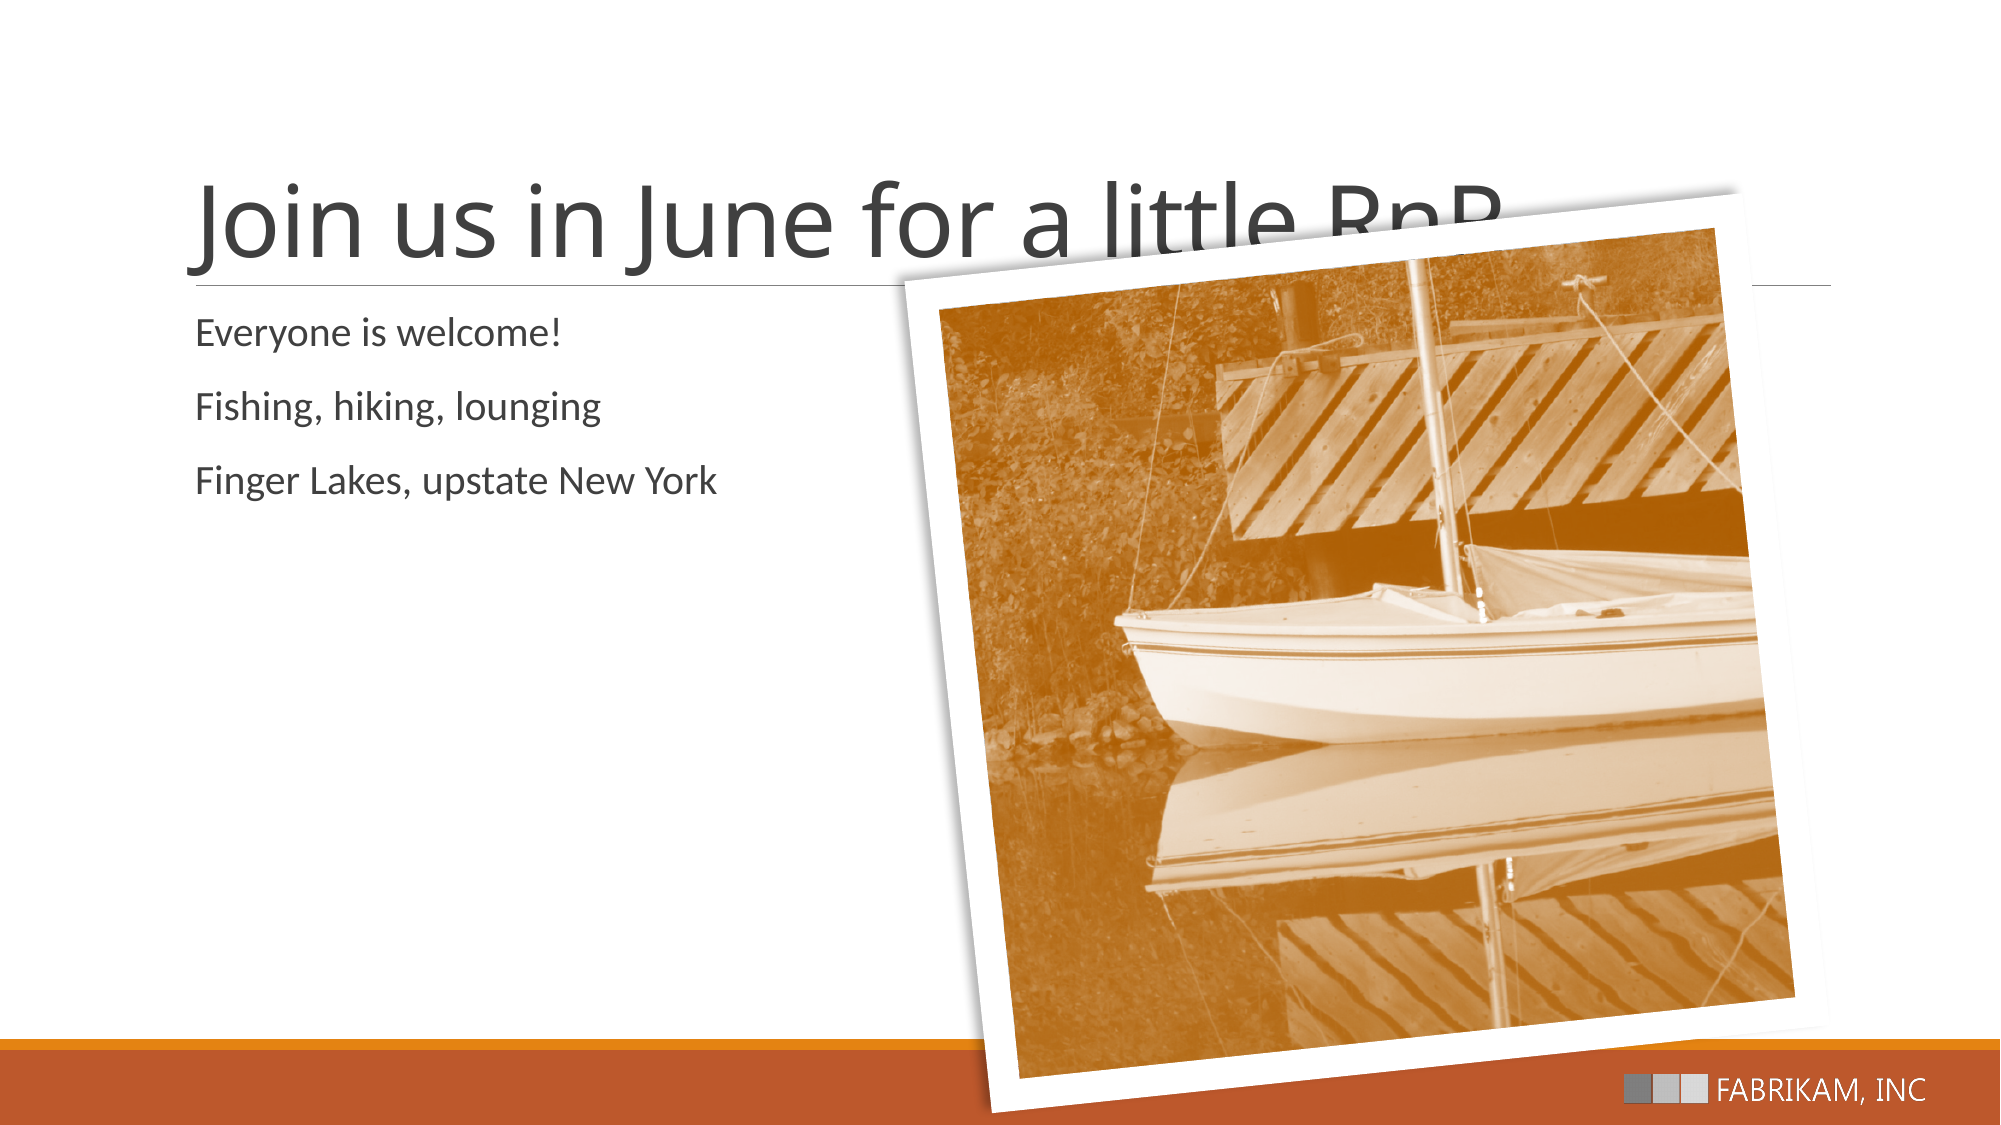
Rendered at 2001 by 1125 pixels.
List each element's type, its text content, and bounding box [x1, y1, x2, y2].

picture [1624, 1074, 1925, 1105]
title Join us in June for a little RnR [180, 47, 1830, 285]
picture [976, 265, 1758, 1041]
list Everyone is welcome! Fishing, hiking, lounging Finger Lakes, upstate New York [180, 302, 963, 963]
